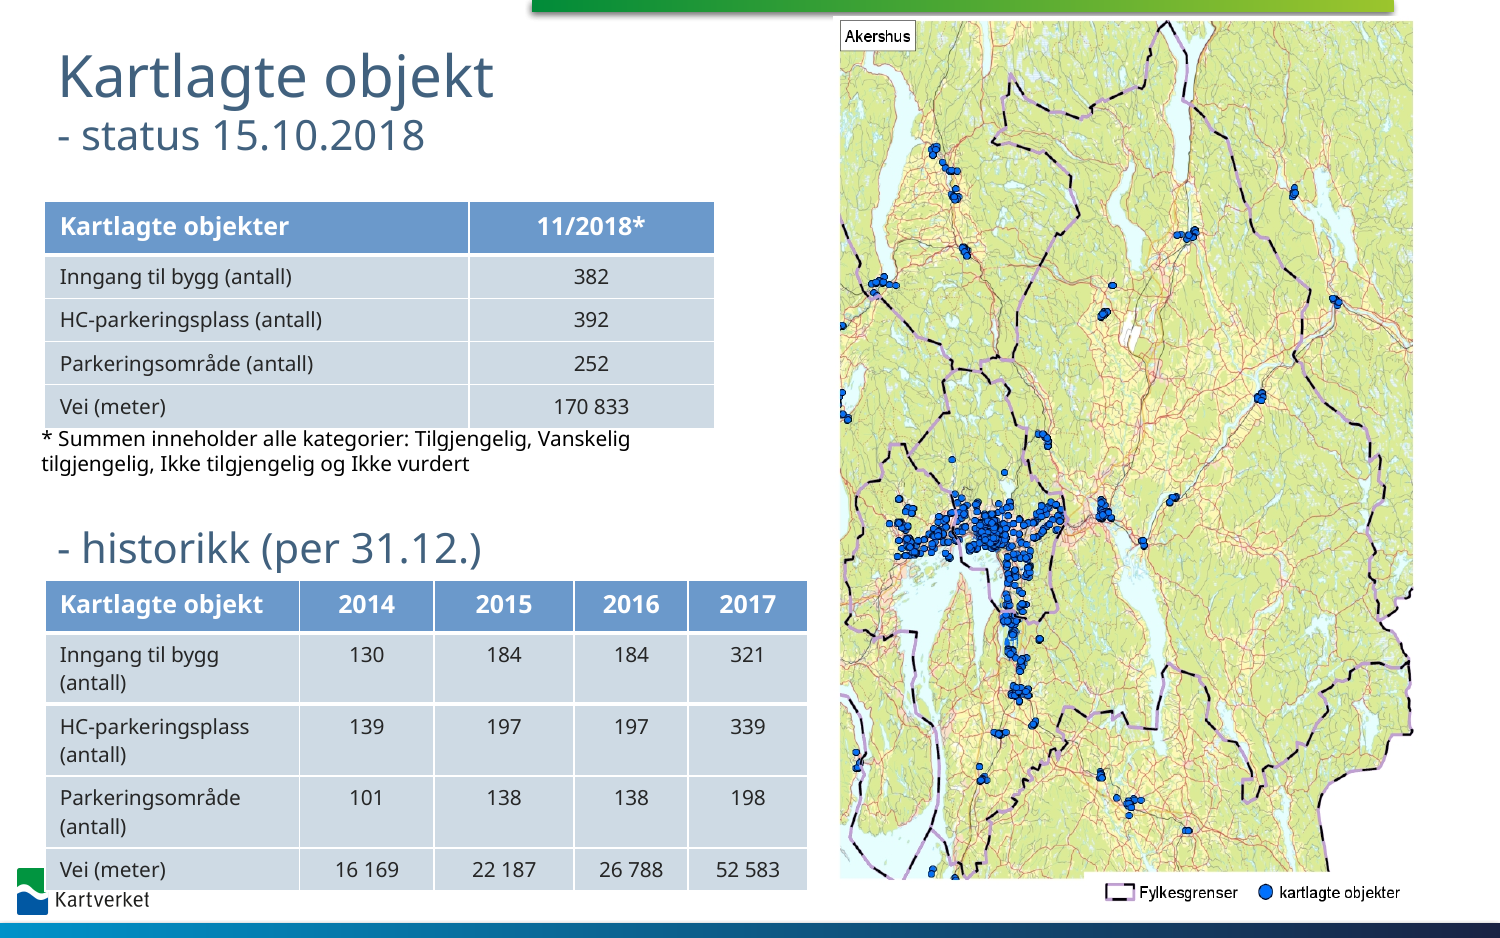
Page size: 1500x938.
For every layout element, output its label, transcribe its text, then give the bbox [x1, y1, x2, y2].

table_cell 339 [689, 706, 807, 775]
table_cell Vei (meter) [45, 385, 468, 417]
table_cell 16 169 [300, 849, 433, 890]
text_box - historikk (per 31.12.) [42, 496, 828, 580]
picture [833, 16, 1419, 913]
table_header 2017 [689, 581, 807, 631]
table_cell Vei (meter) [46, 849, 299, 890]
table_header 11/2018* [470, 202, 714, 253]
table_cell 138 [435, 777, 573, 847]
table_cell 184 [575, 635, 687, 702]
text_box Kartlagte objekt - status 15.10.2018 [42, 24, 828, 167]
table_header 2016 [575, 581, 687, 631]
table_header Kartlagte objekt [46, 581, 299, 631]
table_cell 382 [470, 257, 714, 298]
text_box * Summen inneholder alle kategorier: Tilgjengelig, Vanskelig tilgjengelig, Ikke tilgjengelig og Ikke vurdert [26, 417, 711, 483]
table_cell 52 583 [689, 849, 807, 890]
table_cell 138 [575, 777, 687, 847]
table_cell HC-parkeringsplass (antall) [46, 706, 299, 775]
table_cell 252 [470, 342, 714, 384]
table_header 2014 [300, 581, 433, 631]
table_cell 197 [575, 706, 687, 775]
table_header 2015 [435, 581, 573, 631]
table_header Kartlagte objekter [45, 202, 468, 253]
table_cell HC-parkeringsplass (antall) [45, 299, 468, 341]
table_cell 170 833 [470, 385, 714, 428]
table_cell Inngang til bygg (antall) [46, 635, 299, 702]
table_cell 184 [435, 635, 573, 702]
table_cell 197 [435, 706, 573, 775]
table_cell 22 187 [435, 849, 573, 890]
table_cell 139 [300, 706, 433, 775]
table_cell 26 788 [575, 849, 687, 890]
table_cell Parkeringsområde (antall) [45, 342, 468, 384]
table_cell 198 [689, 777, 807, 847]
table_cell Parkeringsområde (antall) [46, 777, 299, 847]
table_cell 392 [470, 299, 714, 341]
table_cell 101 [300, 777, 433, 847]
table_cell Inngang til bygg (antall) [45, 257, 468, 298]
table_cell 130 [300, 635, 433, 702]
table_cell 321 [689, 635, 807, 702]
